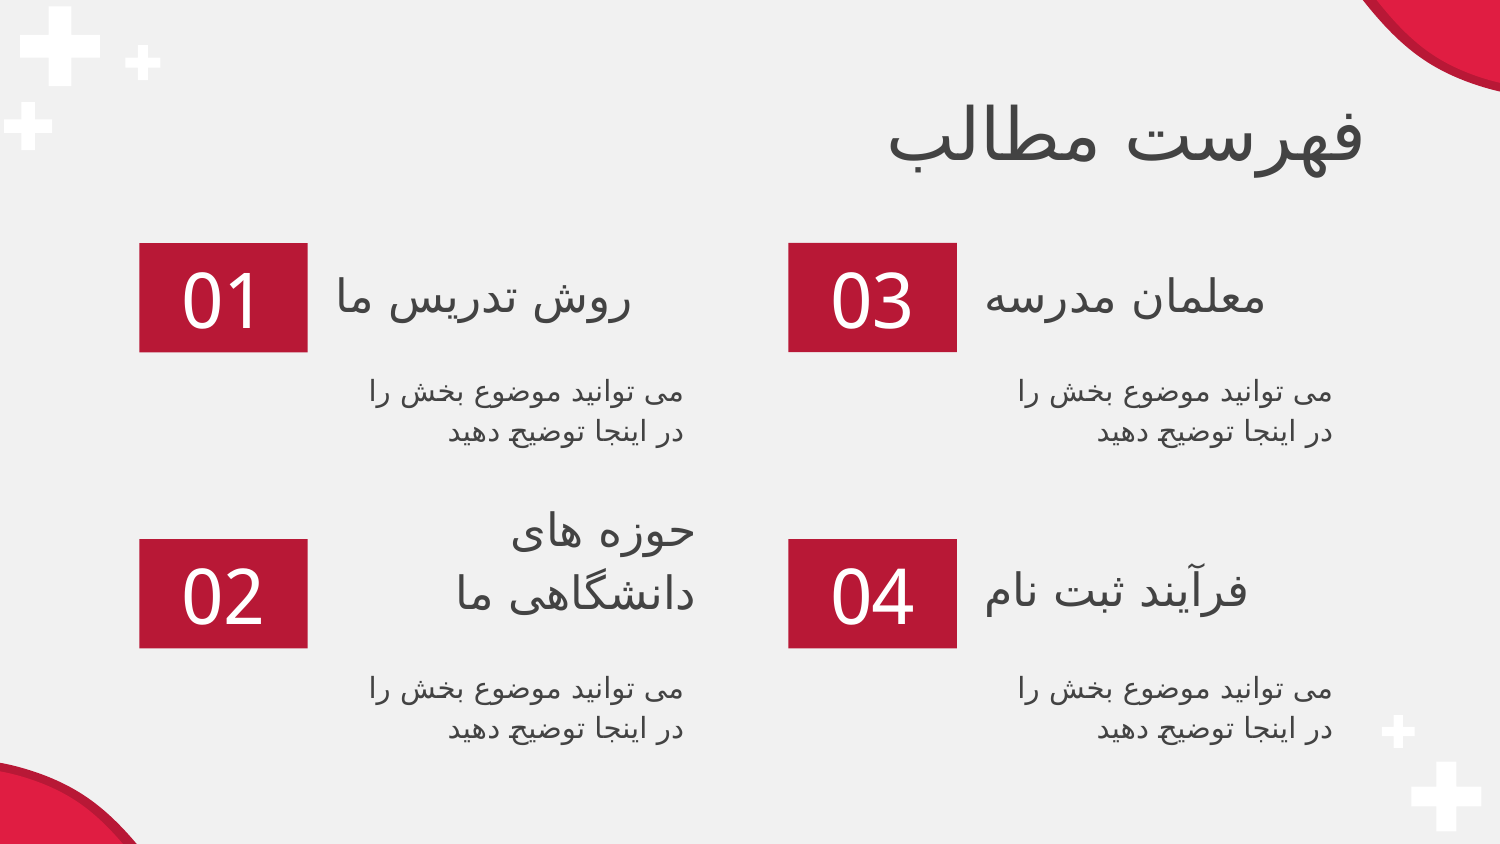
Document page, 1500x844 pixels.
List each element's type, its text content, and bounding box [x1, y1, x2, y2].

subtitle می توانید موضوع بخش را در اینجا توضیح دهید [969, 351, 1349, 446]
subtitle می توانید موضوع بخش را در اینجا توضیح دهید [320, 351, 700, 446]
subtitle معلمان مدرسه [969, 243, 1349, 337]
subtitle روش تدریس ما [320, 243, 700, 337]
subtitle فرآیند ثبت نام [969, 539, 1349, 631]
title فهرست مطالب [118, 72, 1382, 167]
subtitle می توانید موضوع بخش را در اینجا توضیح دهید [969, 648, 1349, 743]
title 02 [139, 539, 308, 649]
subtitle می توانید موضوع بخش را در اینجا توضیح دهید [320, 648, 700, 743]
title 01 [139, 243, 308, 353]
subtitle حوزه های دانشگاهی ما [320, 539, 712, 634]
title 03 [788, 242, 957, 353]
title 04 [788, 539, 957, 649]
